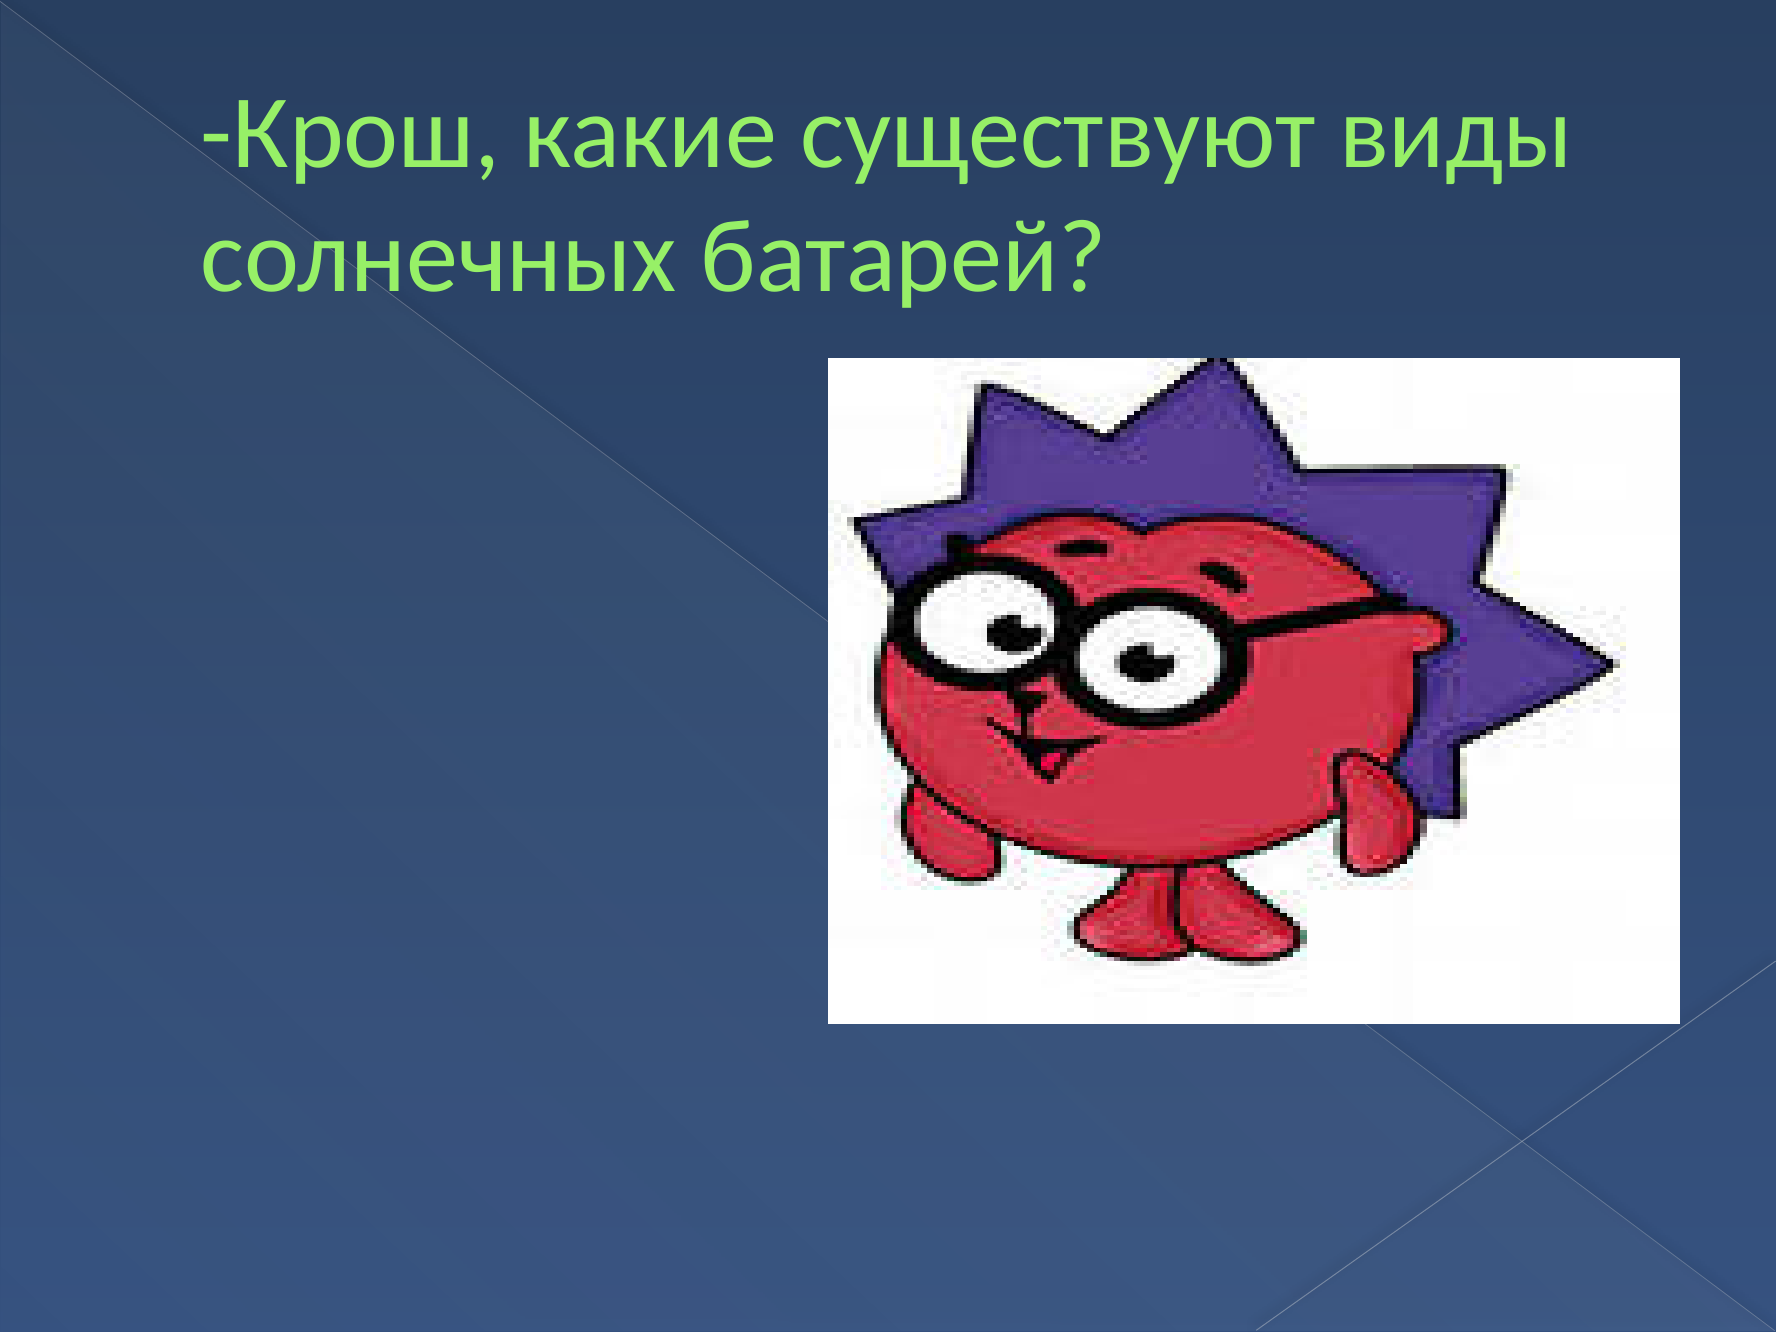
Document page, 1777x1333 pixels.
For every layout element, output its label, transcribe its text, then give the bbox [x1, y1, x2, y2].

title -Крош, какие существуют виды солнечных батарей? [88, 51, 1688, 324]
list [828, 358, 1680, 1024]
